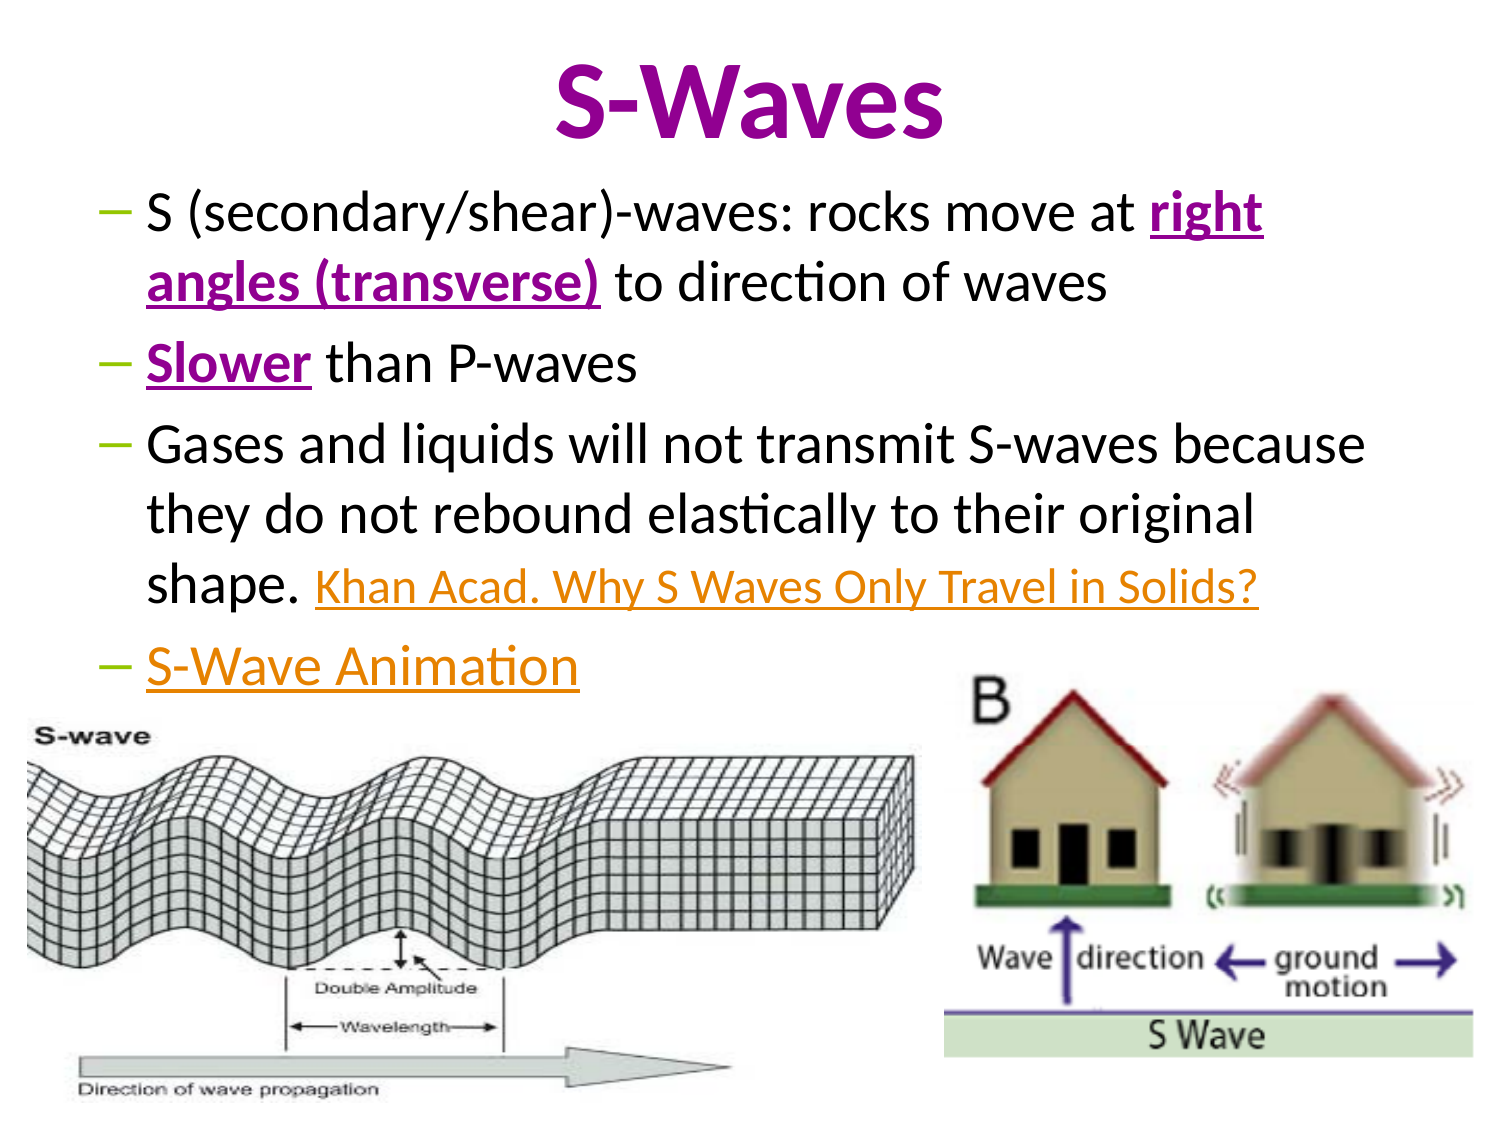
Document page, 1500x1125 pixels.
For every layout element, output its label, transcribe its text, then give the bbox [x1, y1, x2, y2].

list S (secondary/shear)-waves: rocks move at right angles (transverse) to direction of waves Slower than P-waves Gases and liquids will not transmit S-waves because they do not rebound elastically to their original shape. Khan Acad. Why S Waves Only Travel in Solids? S-Wave Animation [75, 165, 1425, 1005]
picture [27, 717, 922, 1103]
picture [944, 652, 1483, 1062]
title S-Waves [75, 0, 1425, 165]
